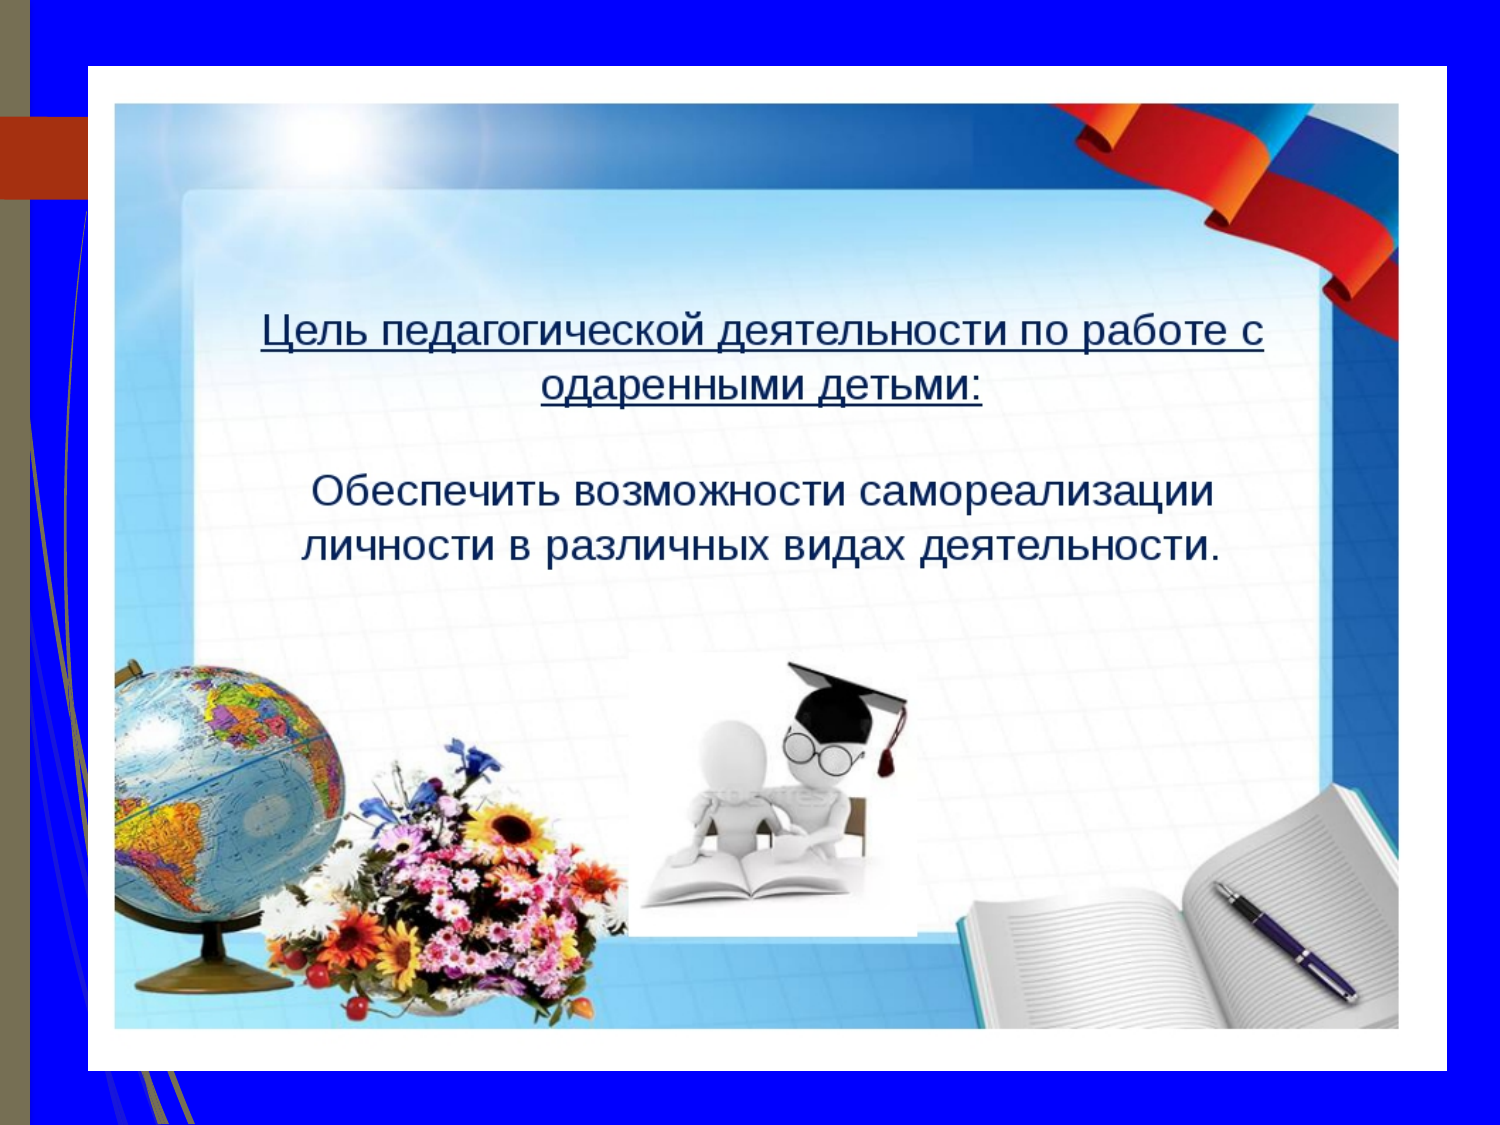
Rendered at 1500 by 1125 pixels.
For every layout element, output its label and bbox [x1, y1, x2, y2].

picture [88, 66, 1448, 1071]
